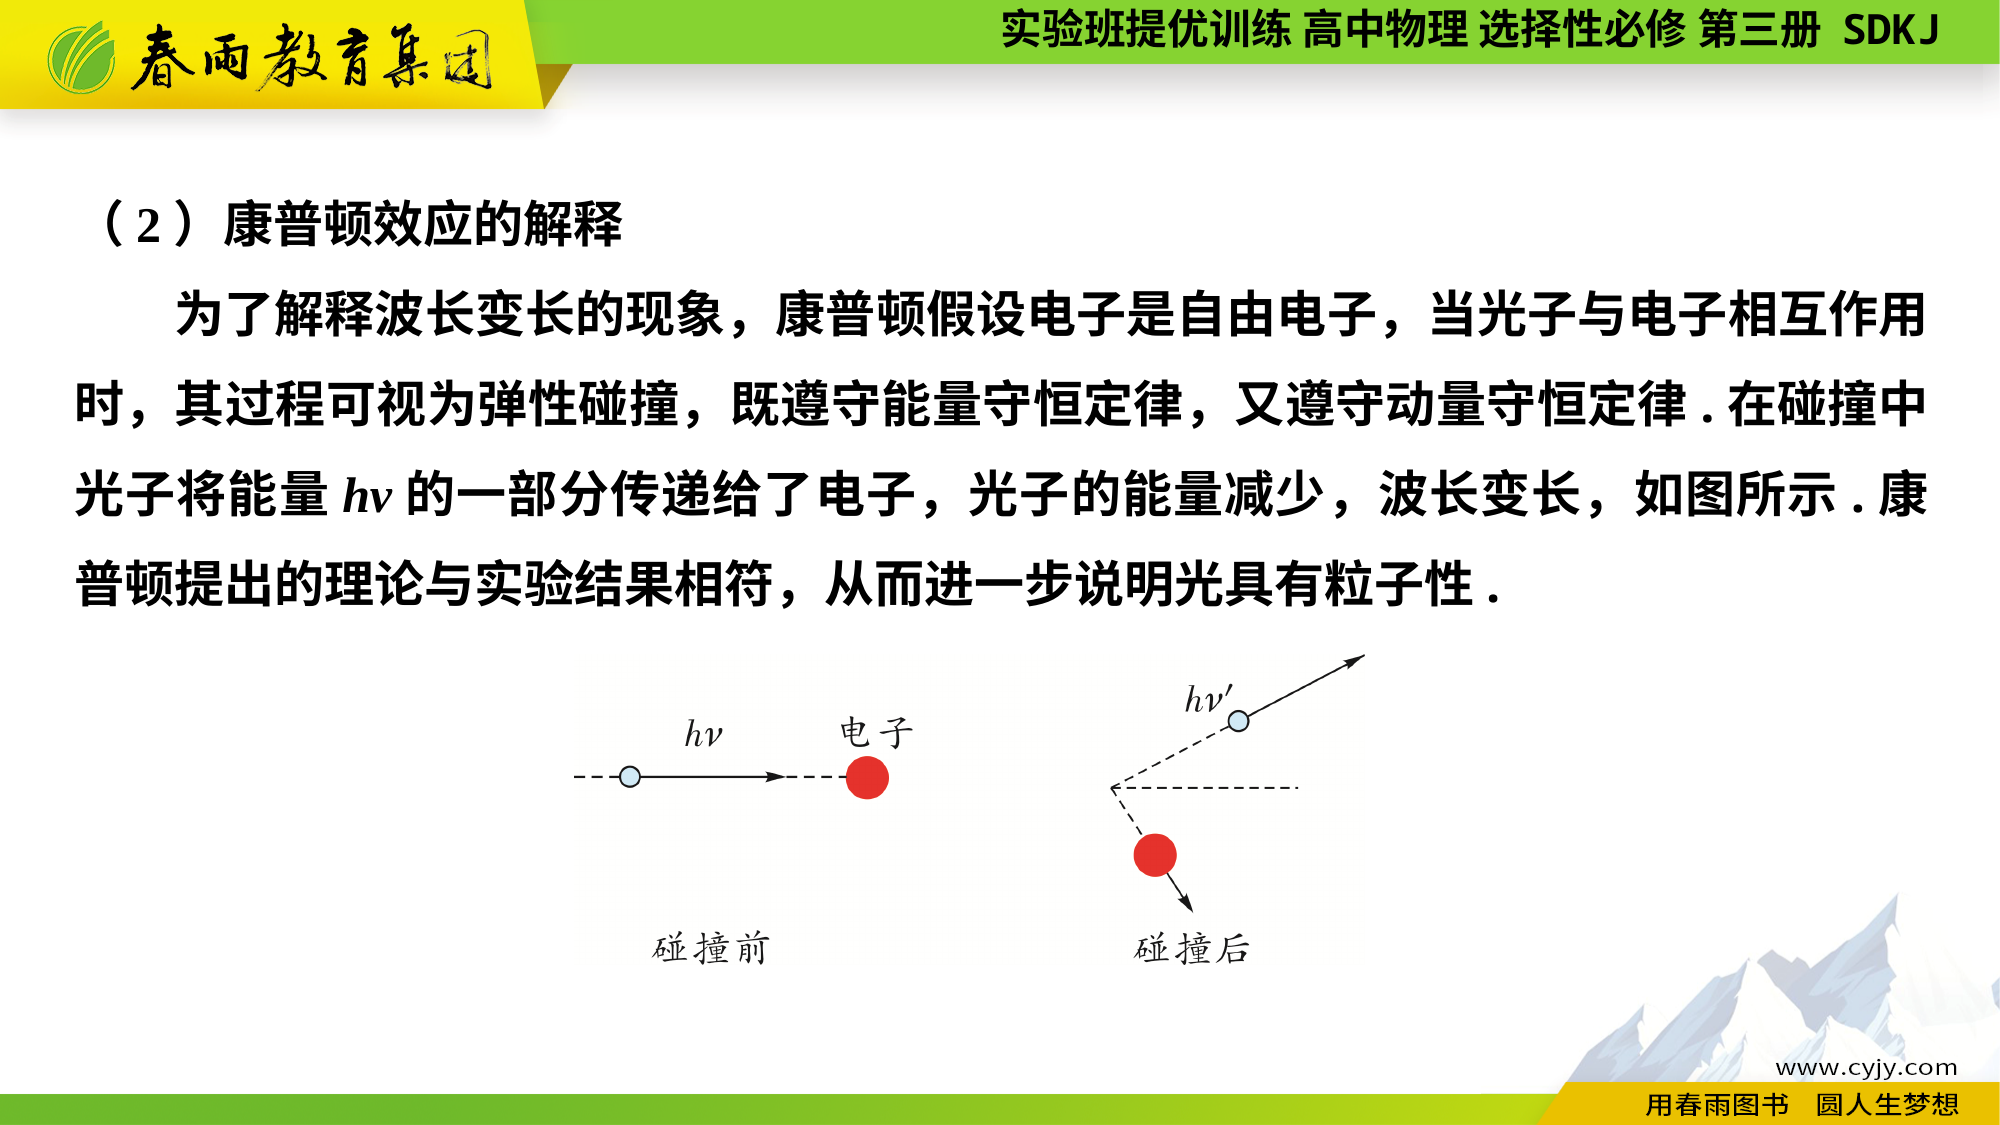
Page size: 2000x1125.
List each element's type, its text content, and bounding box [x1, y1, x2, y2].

list （2）康普顿效应的解释 为了解释波长变长的现象，康普顿假设电子是自由电子，当光子与电子相互作用时，其过程可视为弹性碰撞，既遵守能量守恒定律，又遵守动量守恒定律.在碰撞中光子将能量hν的一部分传递给了电子，光子的能量减少，波长变长，如图所示.康普顿提出的理论与实验结果相符，从而进一步说明光具有粒子性. [59, 155, 1944, 614]
picture [0, 0, 2000, 1125]
